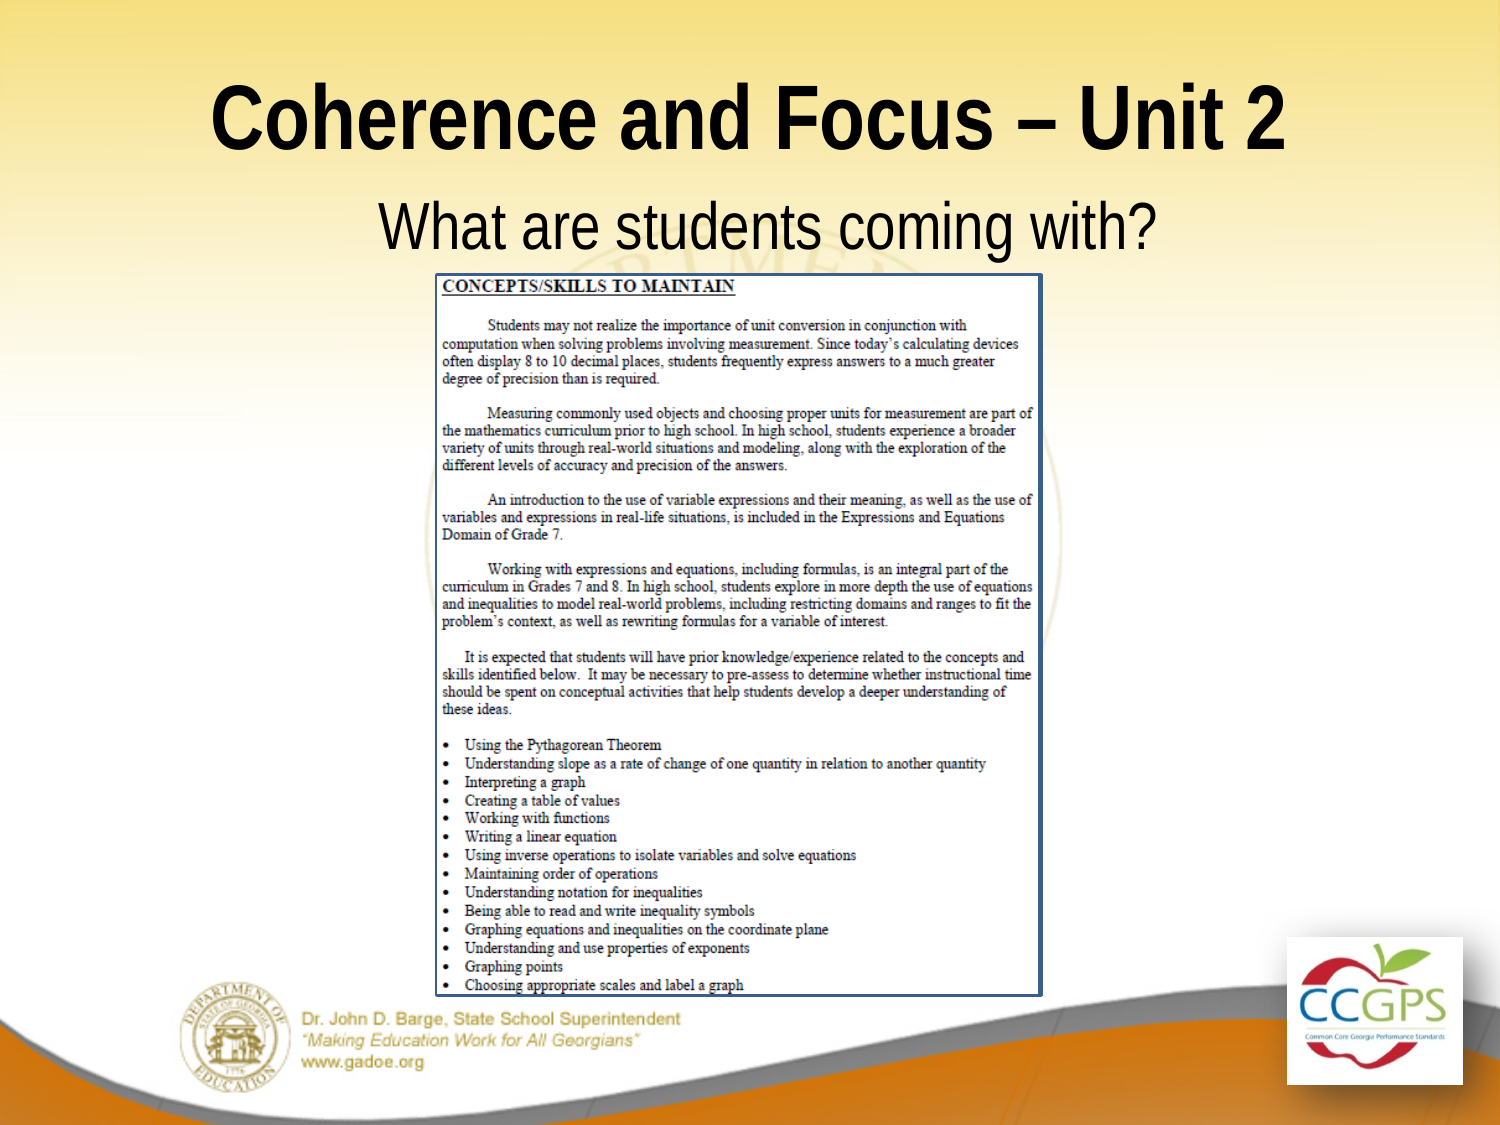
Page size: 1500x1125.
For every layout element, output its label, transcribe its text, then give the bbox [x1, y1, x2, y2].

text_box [437, 274, 1041, 996]
title Coherence and Focus – Unit 2 [112, 49, 1388, 174]
subtitle What are students coming with? [99, 174, 1438, 938]
picture [0, 0, 1500, 1125]
